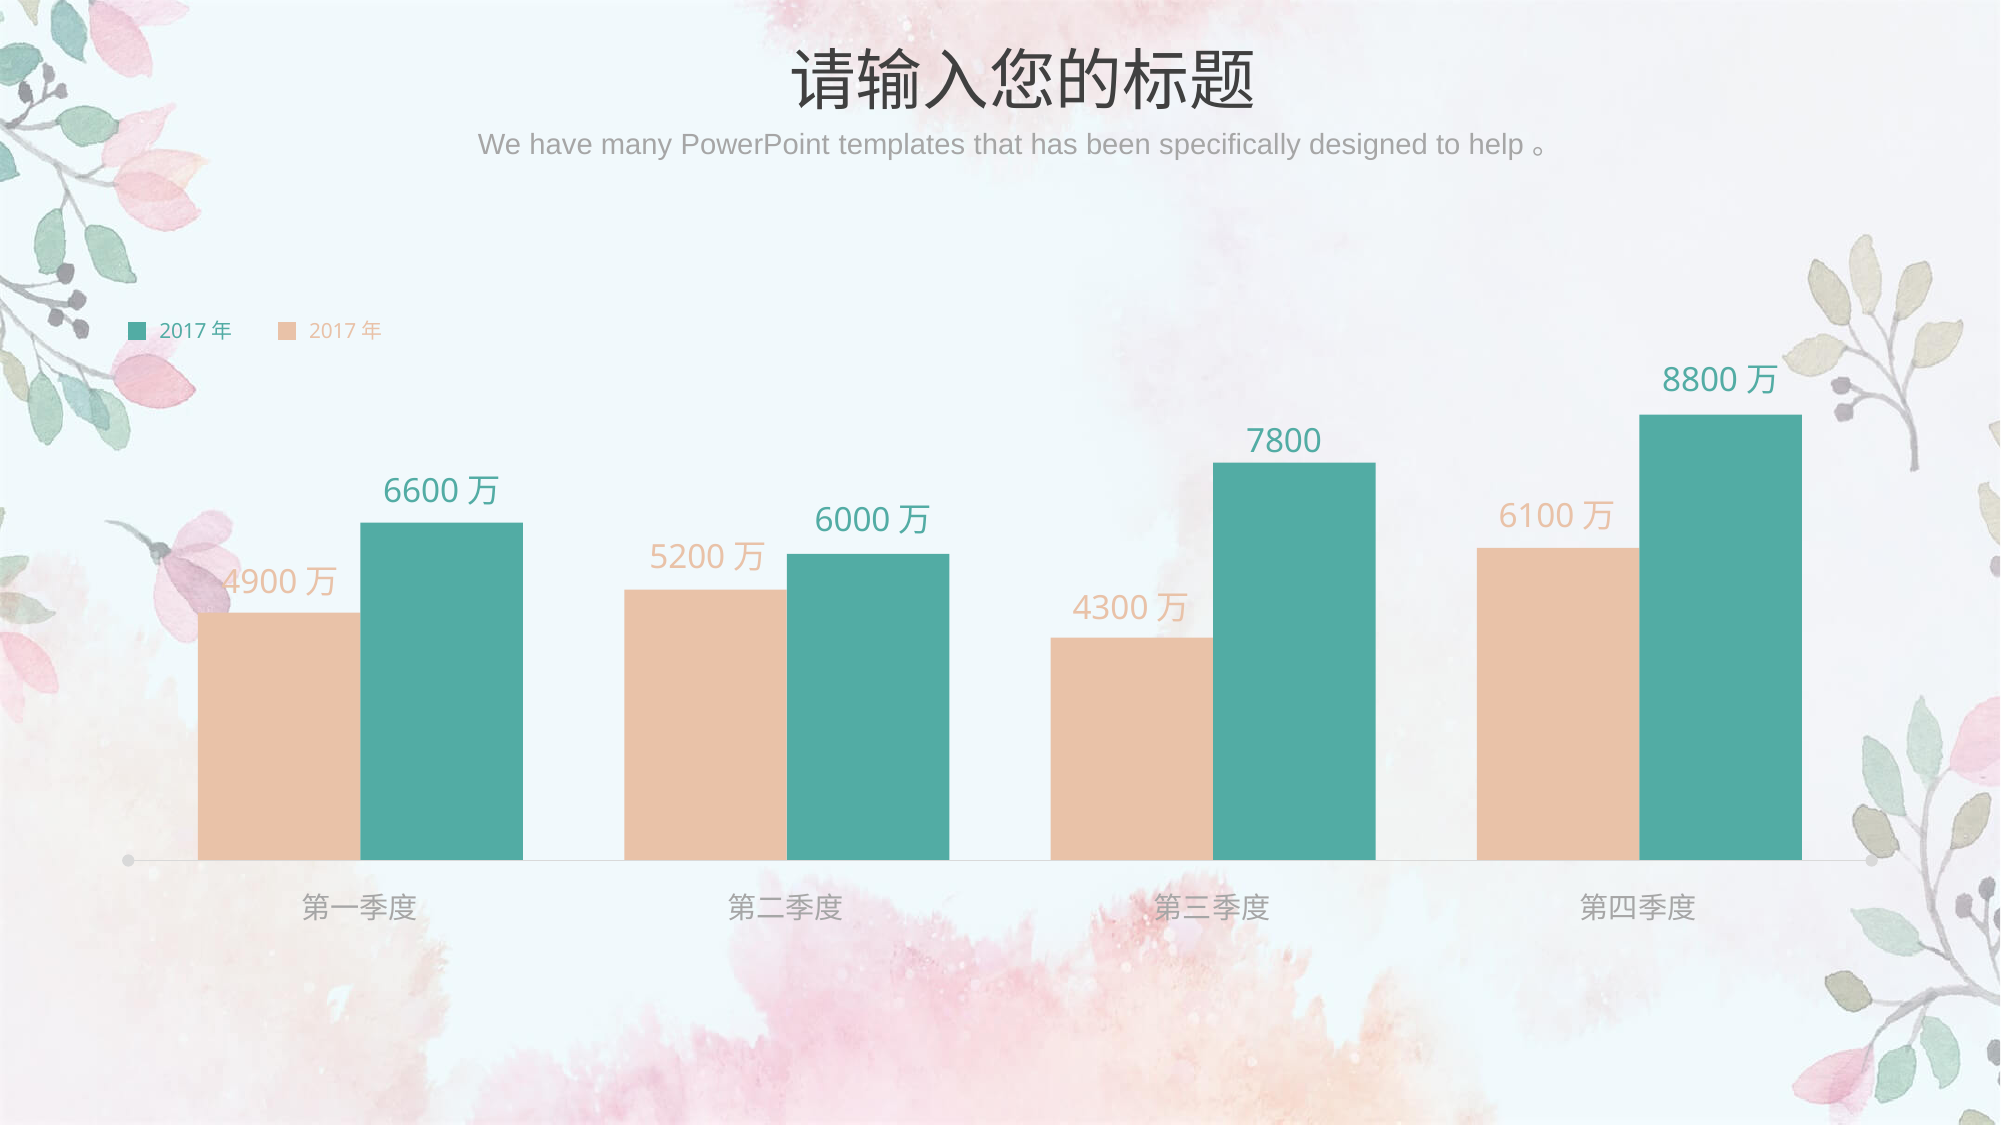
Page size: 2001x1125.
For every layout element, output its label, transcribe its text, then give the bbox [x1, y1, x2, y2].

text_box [1476, 414, 1802, 860]
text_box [197, 522, 523, 860]
text_box 请输入您的标题 [774, 30, 1272, 118]
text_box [285, 881, 1713, 933]
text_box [624, 634, 950, 860]
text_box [219, 351, 1782, 634]
text_box We have many PowerPoint templates that has been specifically designed to help。 [463, 118, 1583, 168]
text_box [128, 310, 396, 351]
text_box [1050, 634, 1376, 860]
picture [0, 0, 2001, 1125]
